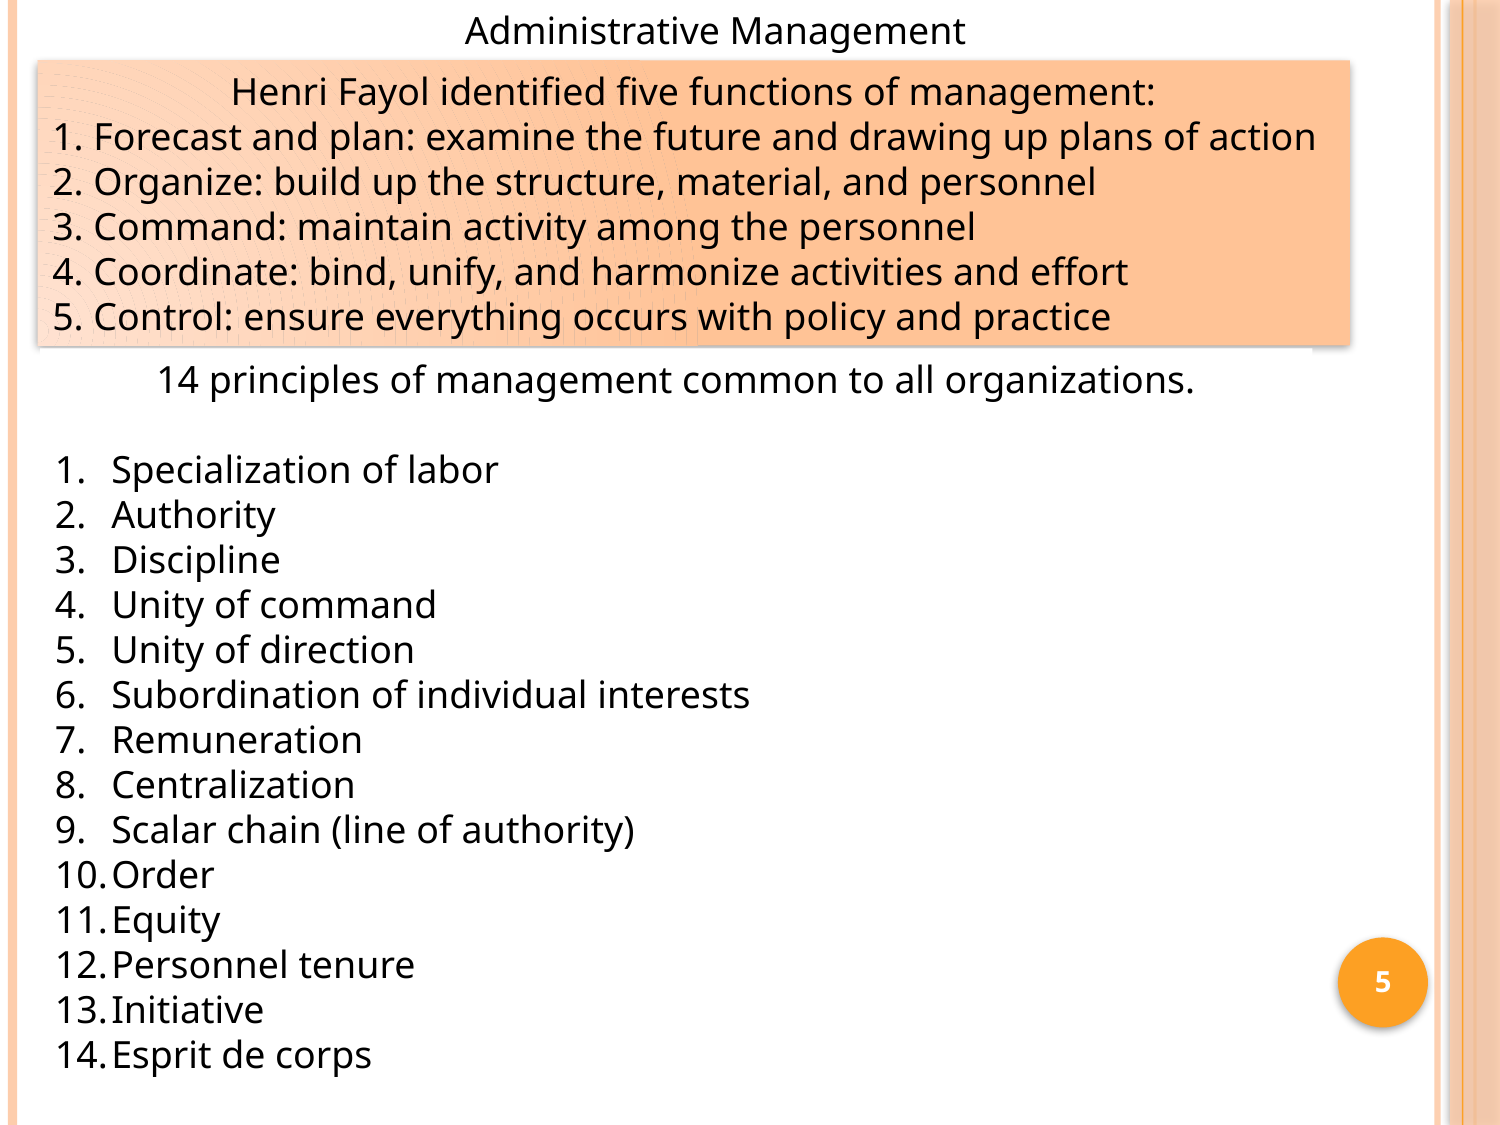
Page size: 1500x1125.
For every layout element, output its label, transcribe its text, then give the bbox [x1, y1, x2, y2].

text_box Henri Fayol identified five functions of management: 1. Forecast and plan: examine the future and drawing up plans of action 2. Organize: build up the structure, material, and personnel 3. Command: maintain activity among the personnel 4. Coordinate: bind, unify, and harmonize activities and effort 5. Control: ensure everything occurs with policy and practice [36, 59, 1351, 346]
slide_number 5 [1333, 940, 1434, 1027]
text_box Administrative Management [450, 0, 1013, 58]
text_box 14 principles of management common to all organizations. Specialization of labor Authority Discipline Unity of command Unity of direction Subordination of individual interests Remuneration Centralization Scalar chain (line of authority) Order Equity Personnel tenure Initiative Esprit de corps [38, 346, 1315, 1085]
